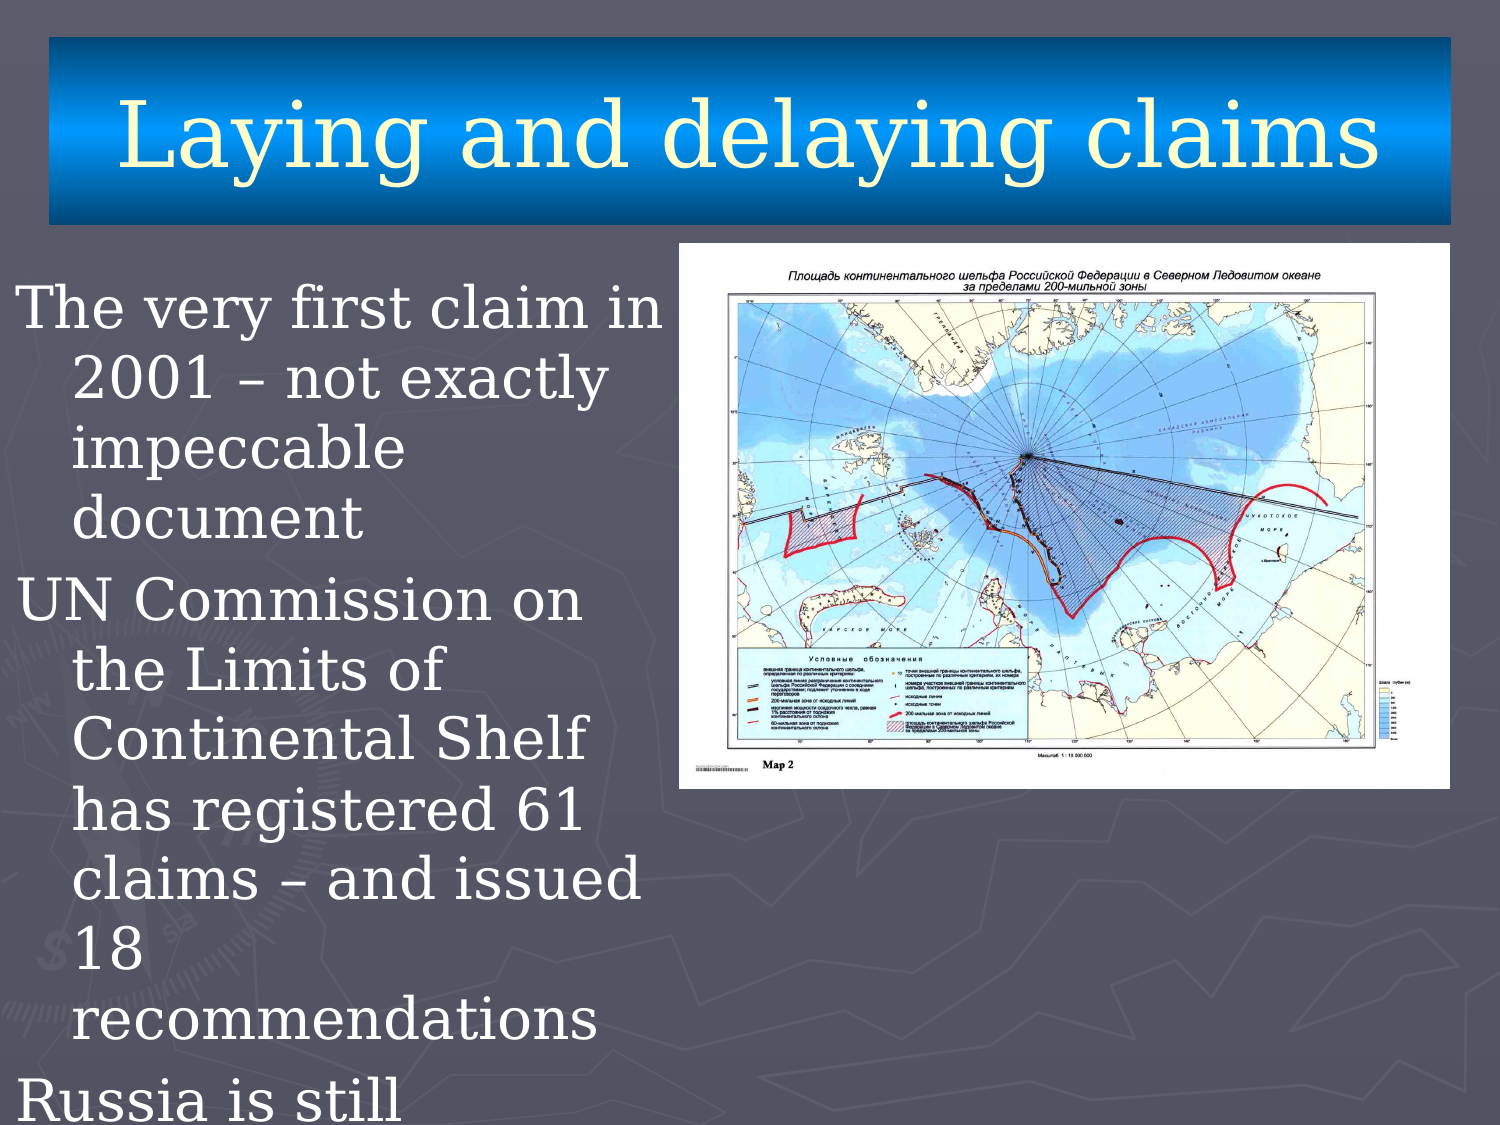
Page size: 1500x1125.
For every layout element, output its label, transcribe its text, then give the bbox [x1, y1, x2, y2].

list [678, 243, 1450, 789]
list The very first claim in 2001 – not exactly impeccable document UN Commission on the Limits of Continental Shelf has registered 61 claims – and issued 18 recommendations Russia is still preparing [0, 262, 704, 1001]
title Laying and delaying claims [49, 37, 1451, 226]
